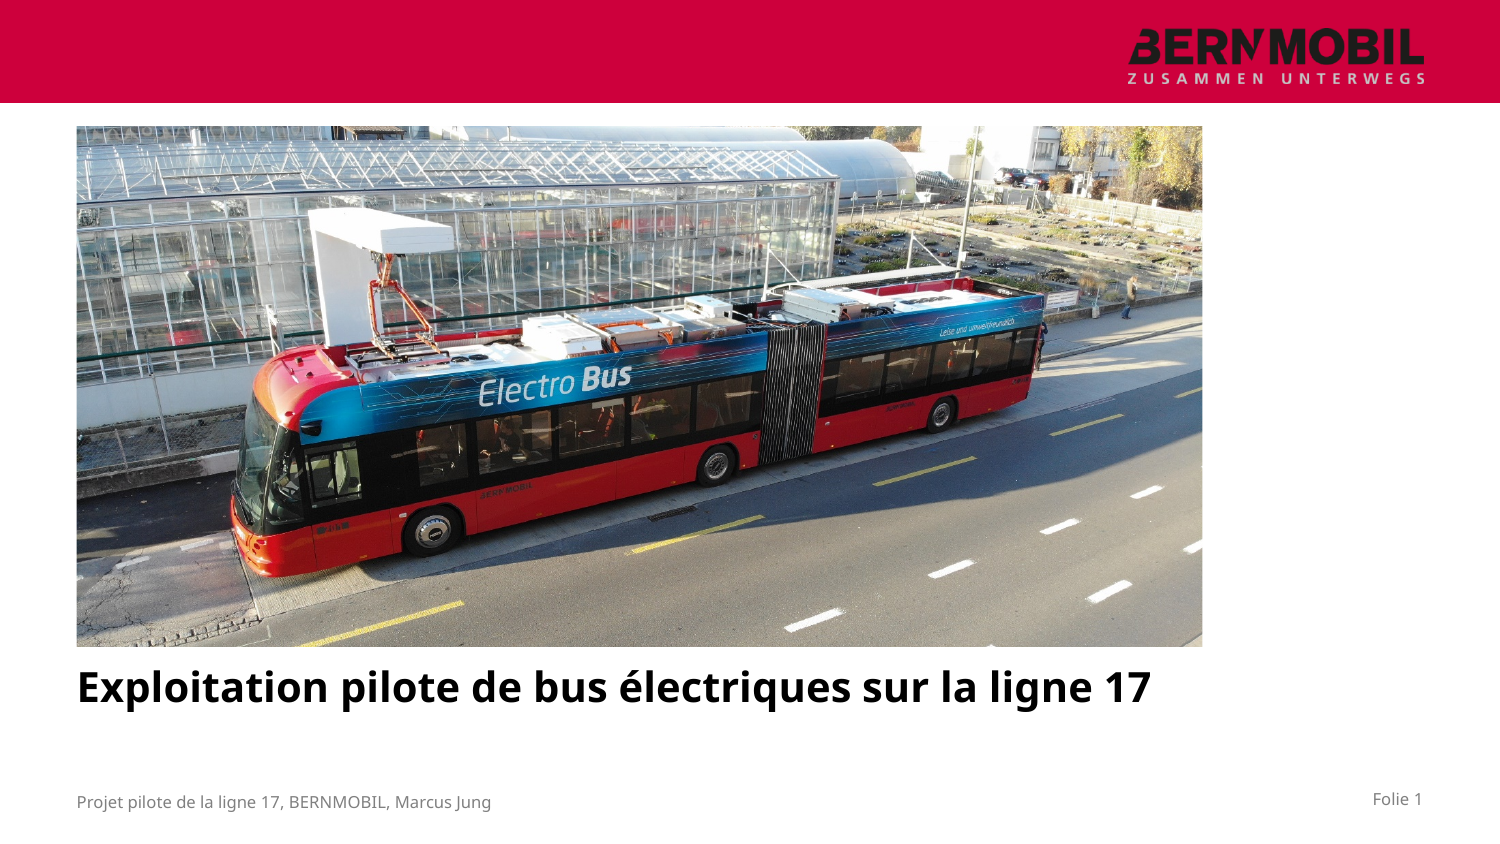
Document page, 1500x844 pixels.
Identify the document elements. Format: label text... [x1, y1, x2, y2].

slide_number Folie 1 [1069, 776, 1424, 812]
picture [1128, 28, 1424, 84]
title Exploitation pilote de bus électriques sur la ligne 17 [76, 661, 1424, 715]
picture [76, 126, 1203, 647]
footer Projet pilote de la ligne 17, BERNMOBIL, Marcus Jung [76, 776, 1045, 812]
